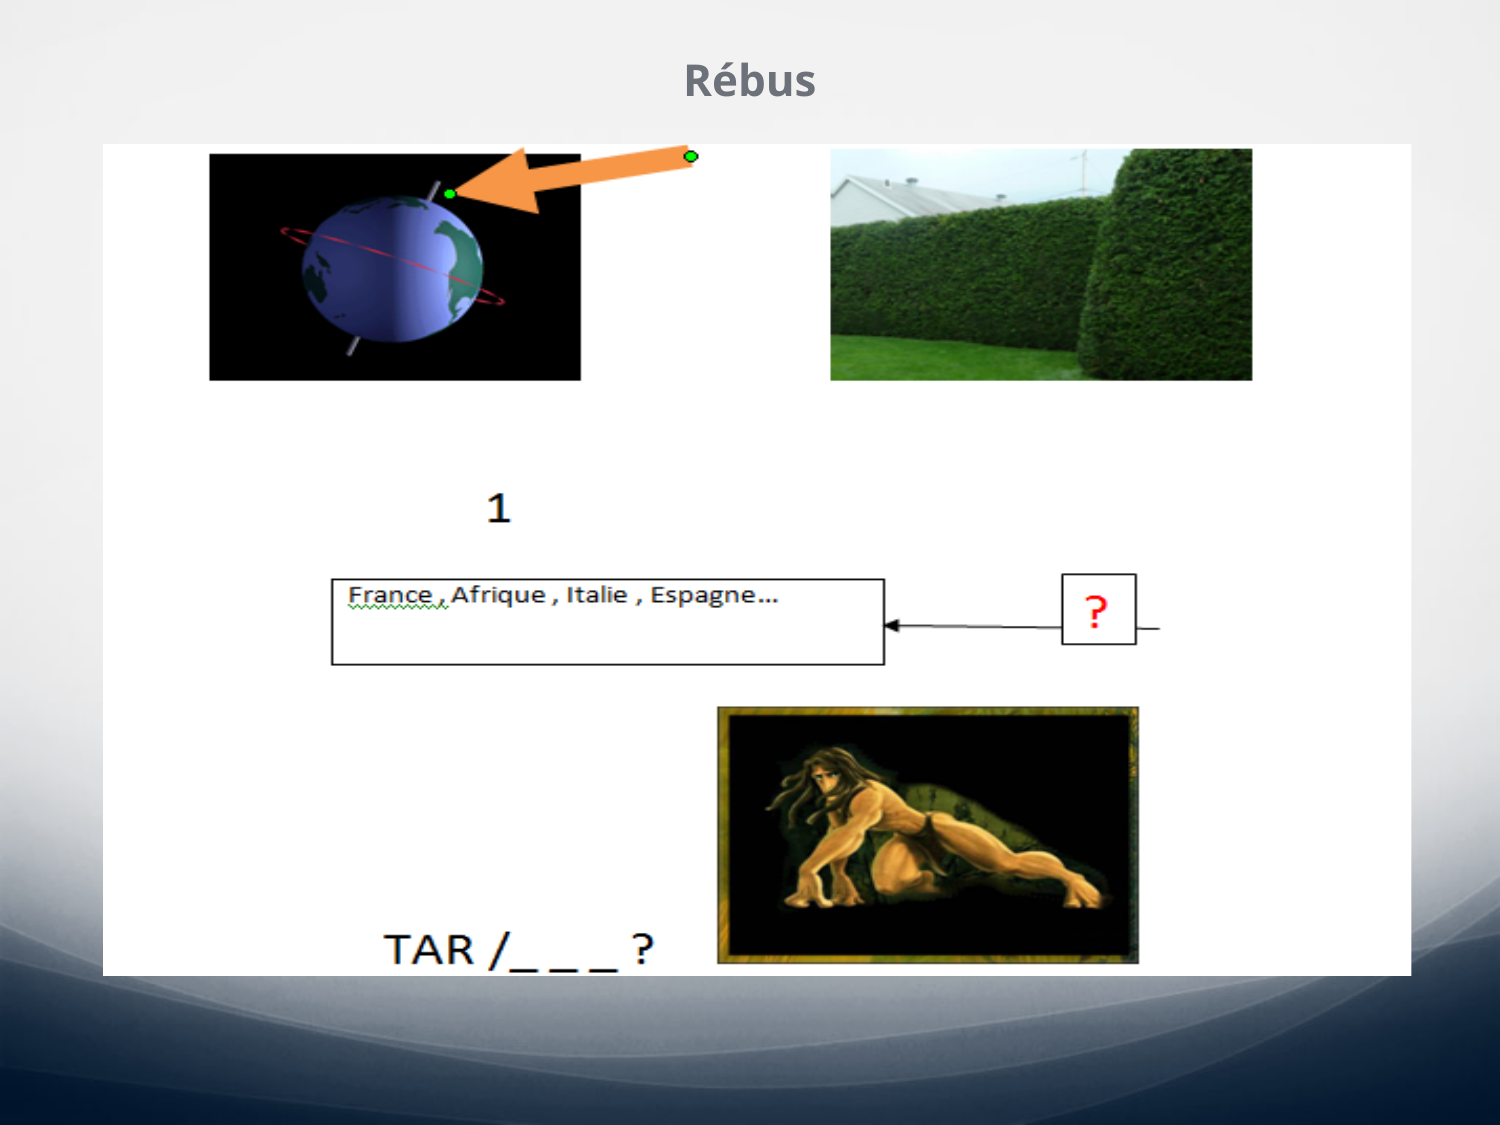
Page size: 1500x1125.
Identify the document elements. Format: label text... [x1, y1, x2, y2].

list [87, 141, 1412, 977]
title Rébus [75, 45, 1425, 114]
